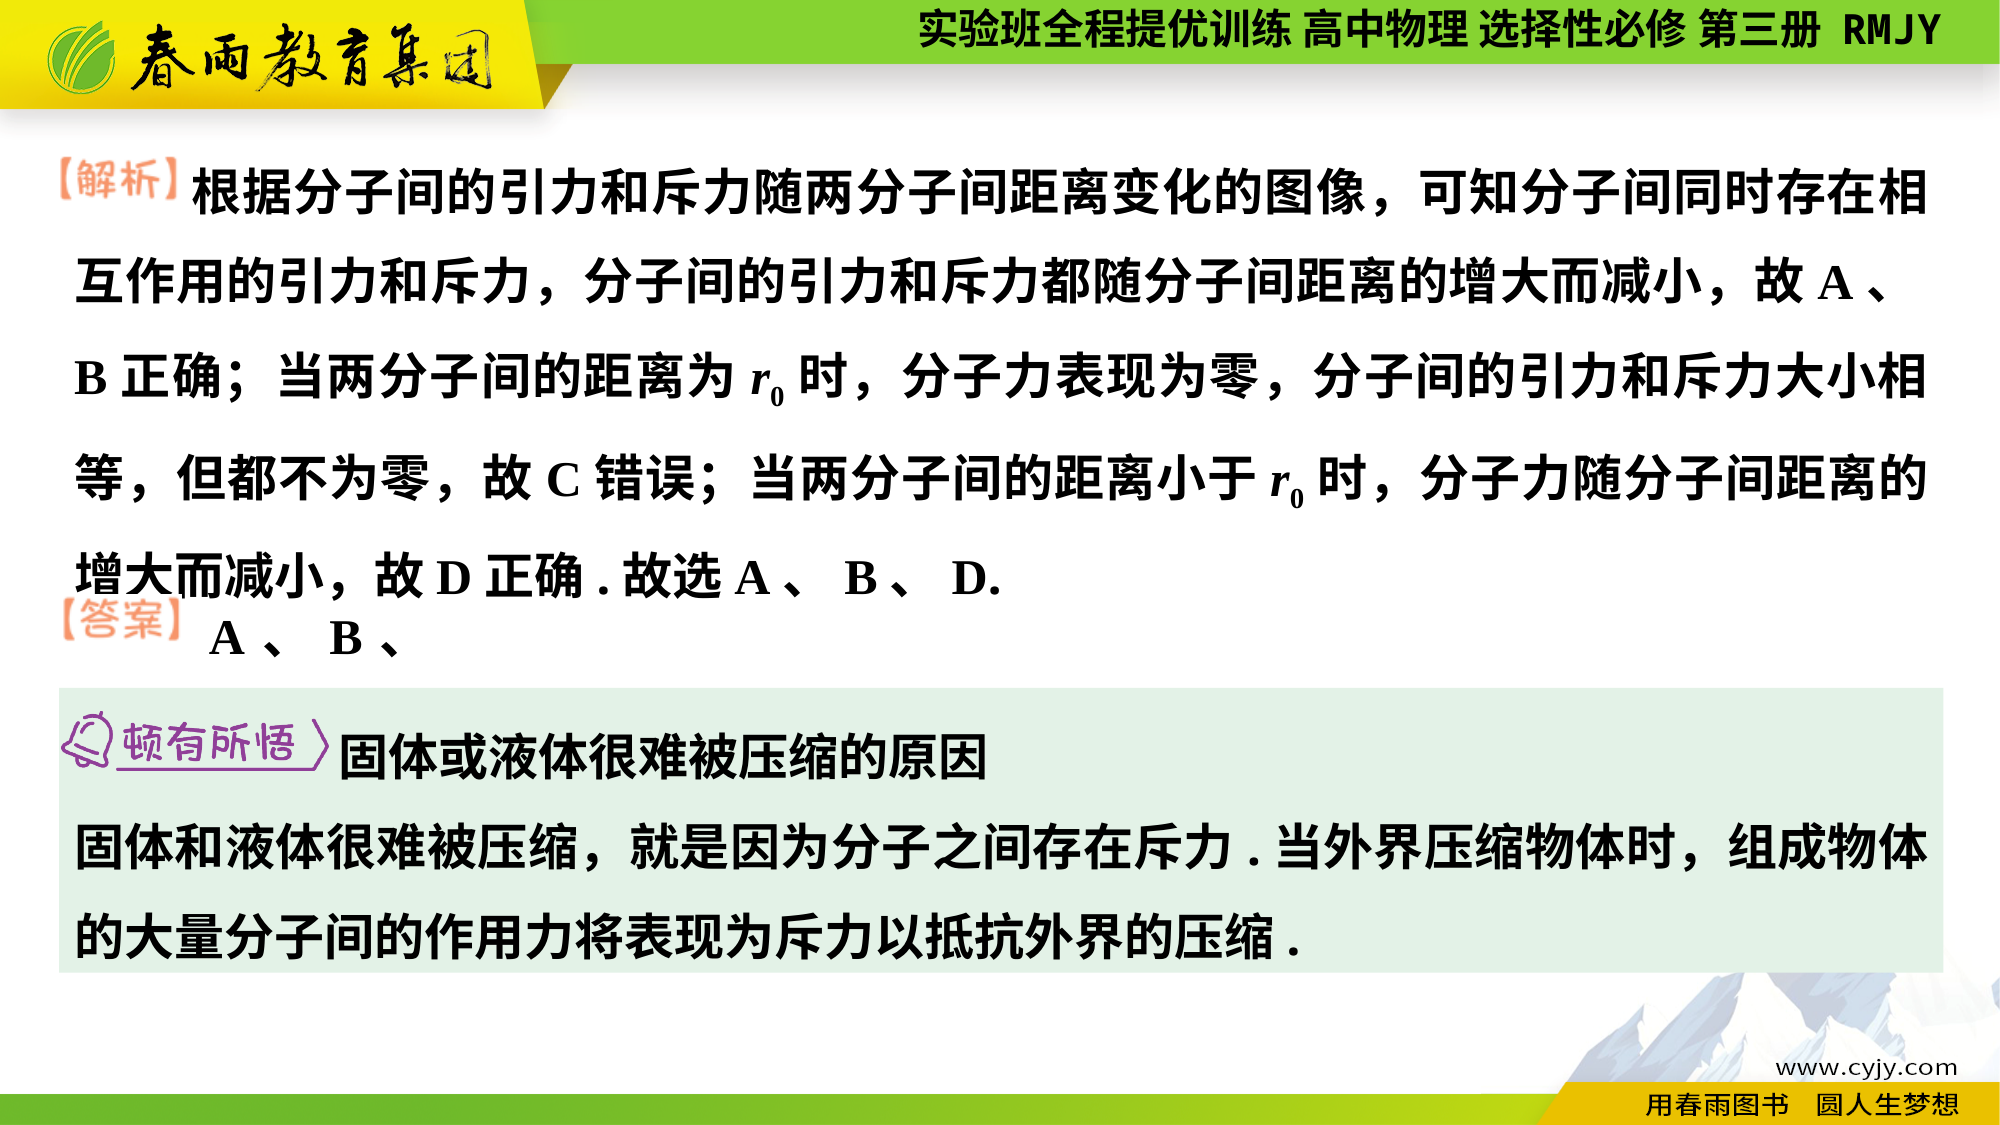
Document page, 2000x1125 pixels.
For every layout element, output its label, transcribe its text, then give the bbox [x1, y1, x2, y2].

list 根据分子间的引力和斥力随两分子间距离变化的图像，可知分子间同时存在相互作用的引力和斥力，分子间的引力和斥力都随分子间距离的增大而减小，故A、B正确；当两分子间的距离为r0时，分子力表现为零，分子间的引力和斥力大小相等，但都不为零，故C错误；当两分子间的距离小于r0时，分子力随分子间距离的增大而减小，故D正确.故选A、B、D. [59, 122, 1944, 581]
text_box 固体或液体很难被压缩的原因 固体和液体很难被压缩，就是因为分子之间存在斥力.当外界压缩物体时，组成物体的大量分子间的作用力将表现为斥力以抵抗外界的压缩. [59, 687, 1944, 973]
picture [0, 0, 2000, 1125]
text_box A、B、D [59, 566, 457, 687]
